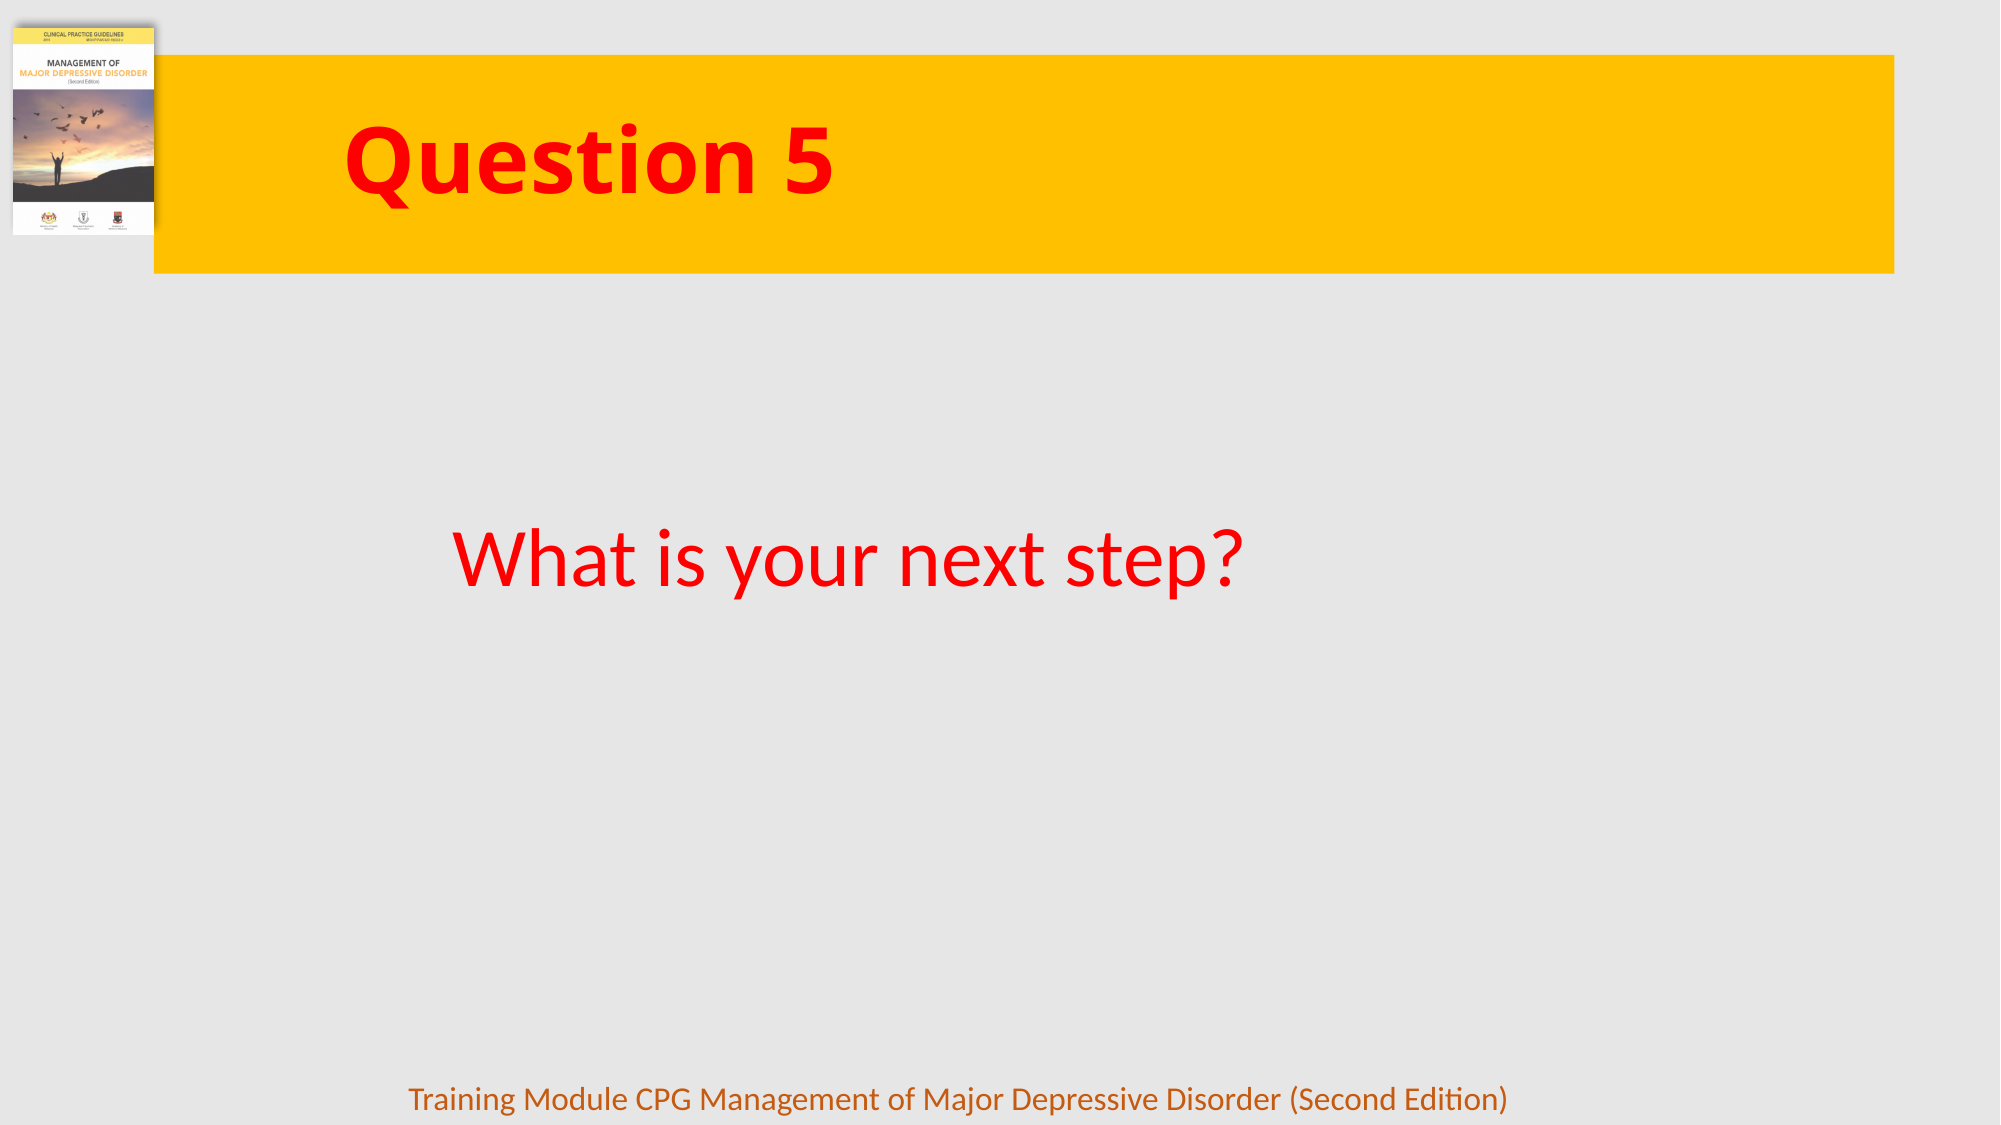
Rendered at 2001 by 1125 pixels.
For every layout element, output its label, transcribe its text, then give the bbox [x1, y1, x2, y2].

title Question 5 [153, 54, 1895, 274]
list What is your next step? [137, 299, 1863, 1070]
picture [13, 28, 154, 235]
text_box Training Module CPG Management of Major Depressive Disorder (Second Edition) [393, 1069, 1775, 1125]
